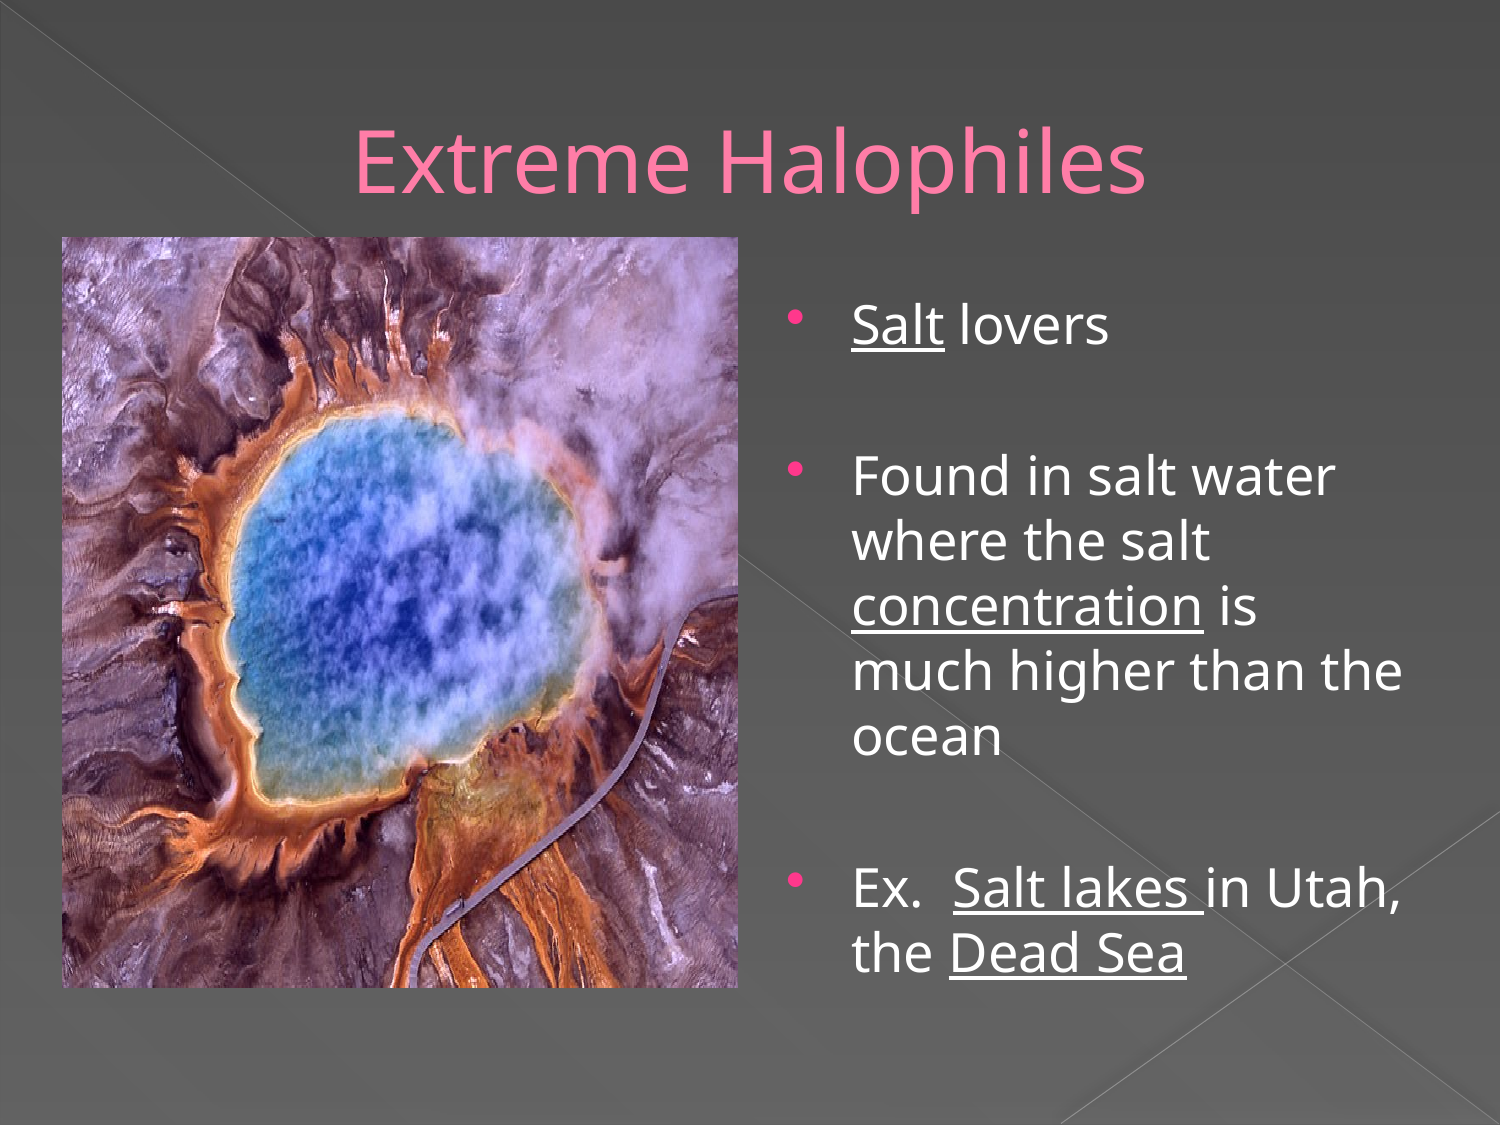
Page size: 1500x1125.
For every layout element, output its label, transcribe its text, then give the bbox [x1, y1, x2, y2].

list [62, 237, 738, 988]
list Salt lovers Found in salt water where the salt concentration is much higher than the ocean Ex. Salt lakes in Utah, the Dead Sea [762, 282, 1426, 1026]
title Extreme Halophiles [75, 43, 1425, 274]
